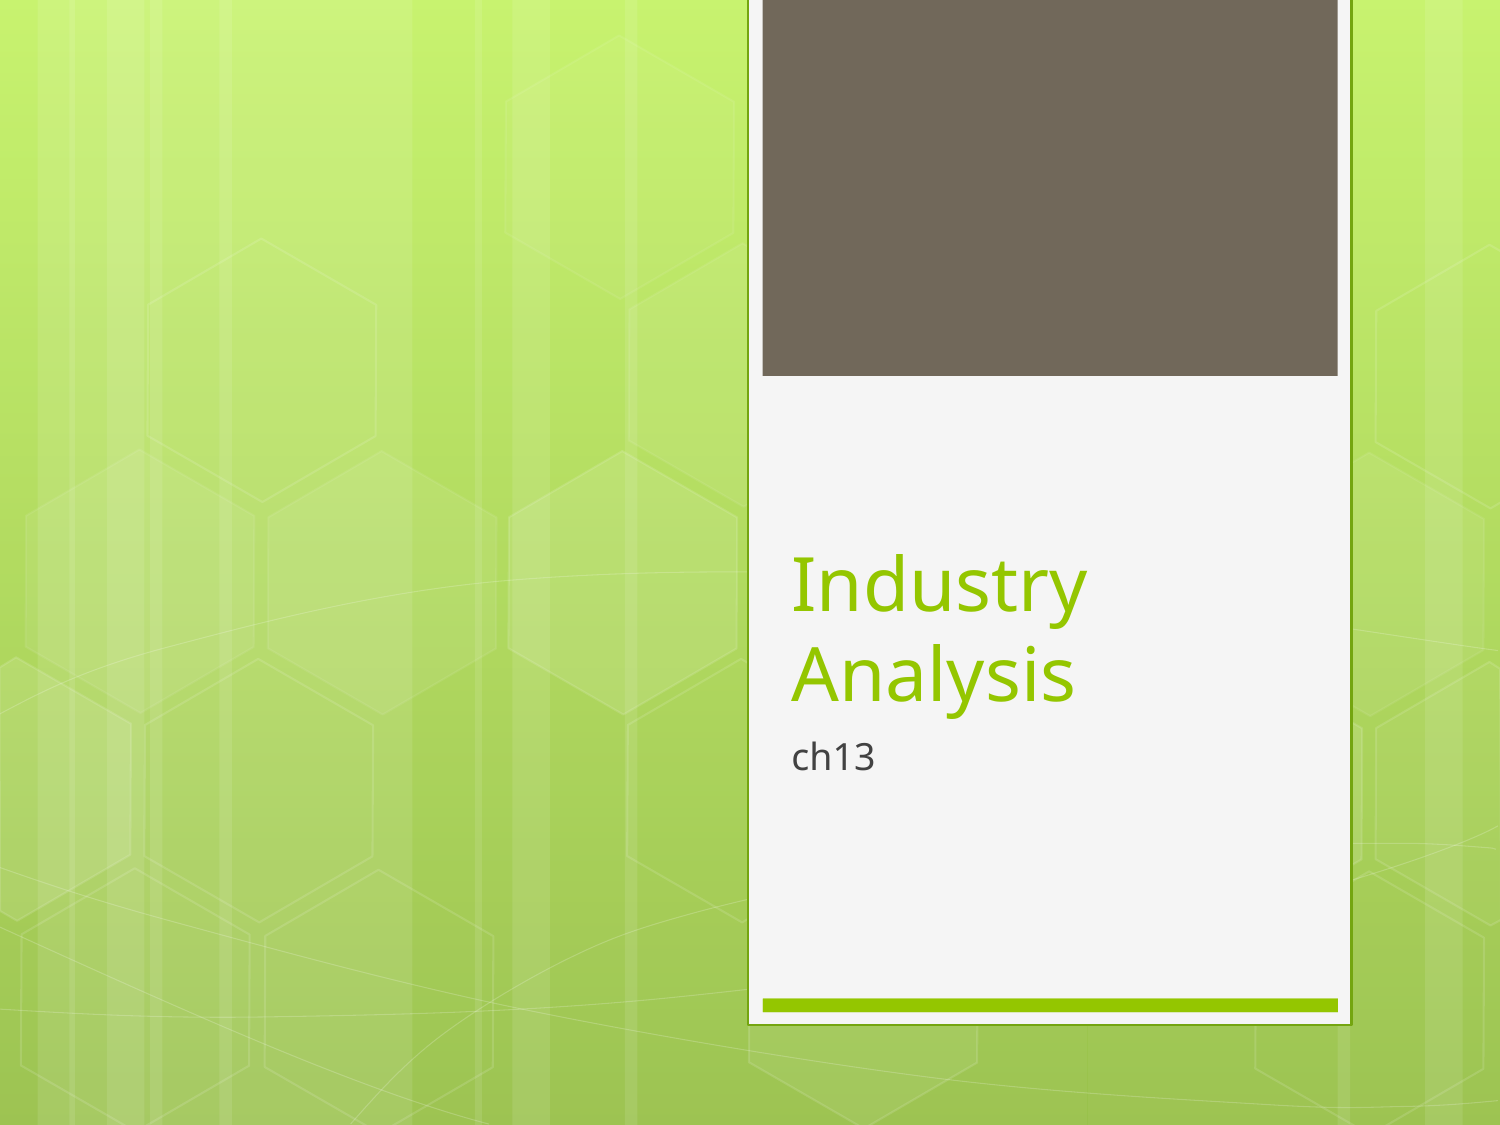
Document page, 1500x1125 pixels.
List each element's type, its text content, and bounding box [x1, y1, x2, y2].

subtitle ch13 [776, 725, 1320, 933]
title Industry Analysis [776, 444, 1320, 724]
